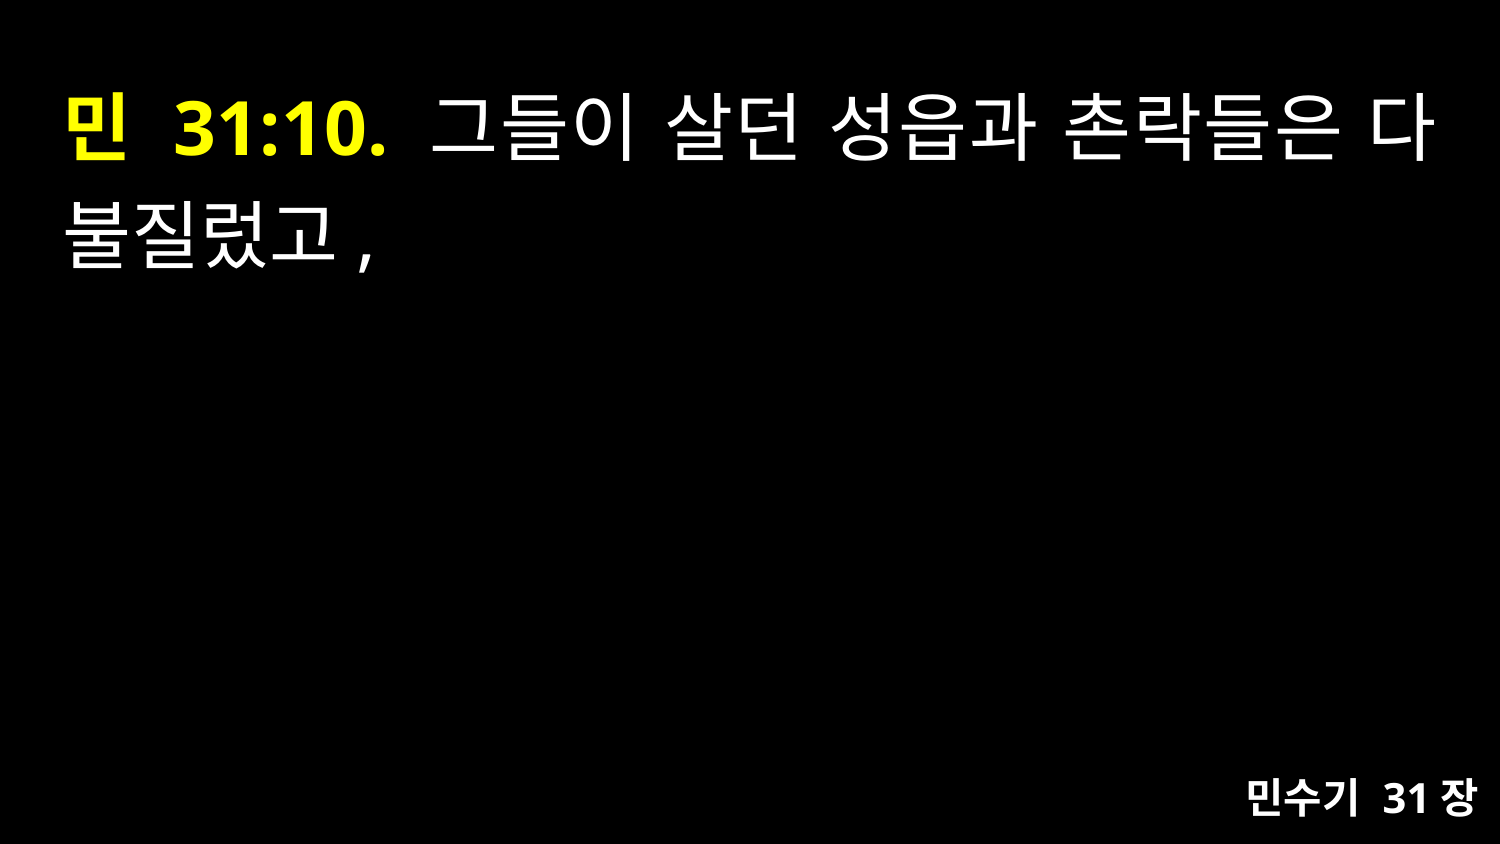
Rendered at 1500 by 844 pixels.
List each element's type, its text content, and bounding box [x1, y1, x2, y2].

title 민 31:10. 그들이 살던 성읍과 촌락들은 다 불질렀고, [0, 0, 1500, 844]
subtitle 민수기 31장 [916, 770, 1500, 844]
